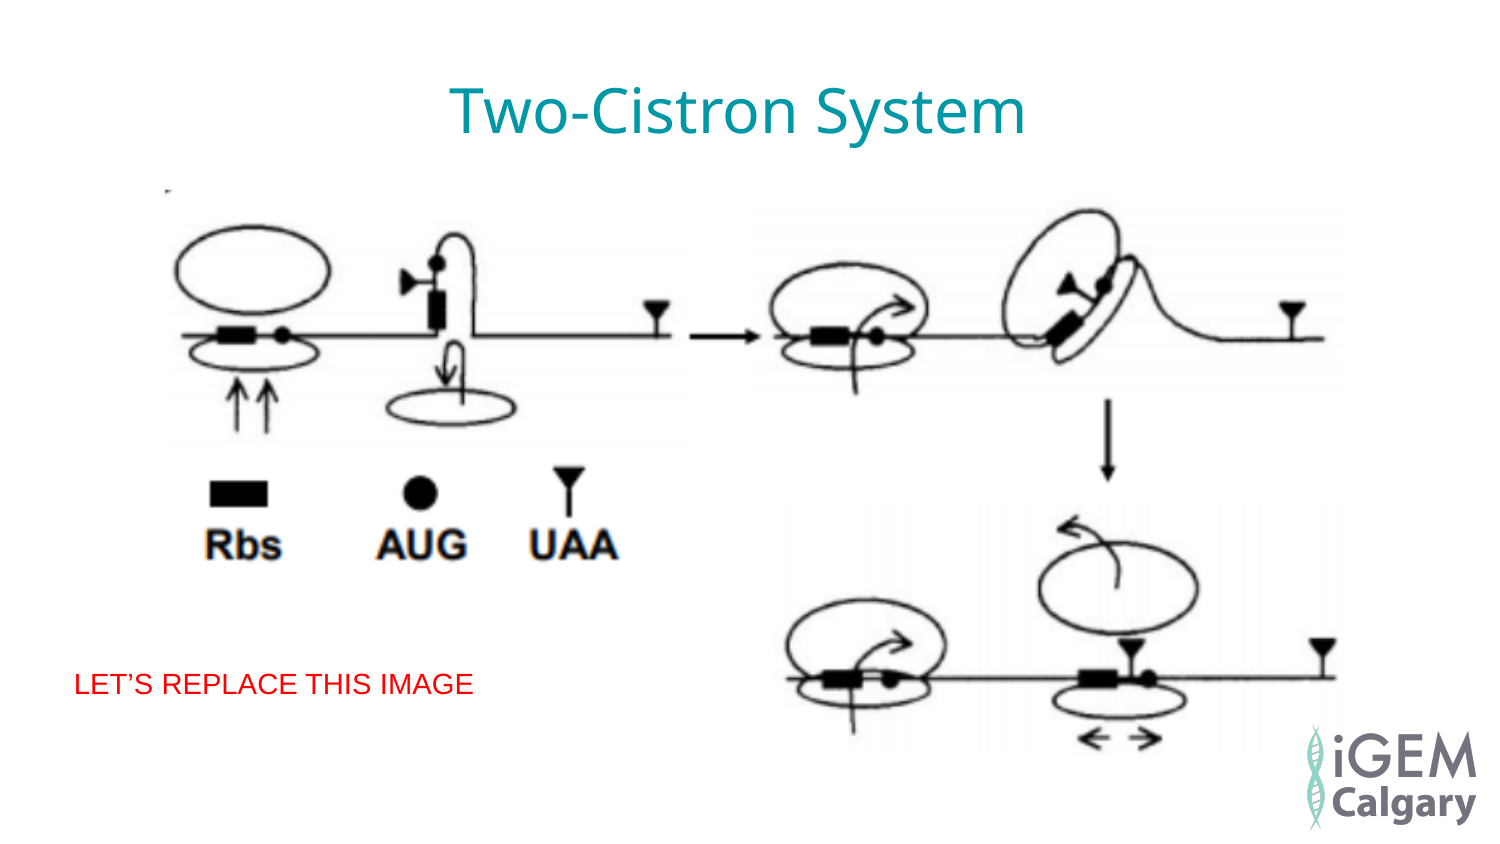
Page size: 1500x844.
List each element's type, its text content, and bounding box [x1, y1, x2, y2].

picture [121, 188, 1486, 834]
text_box Two-Cistron System [40, 56, 1438, 151]
text_box LET’S REPLACE THIS IMAGE [58, 650, 700, 828]
